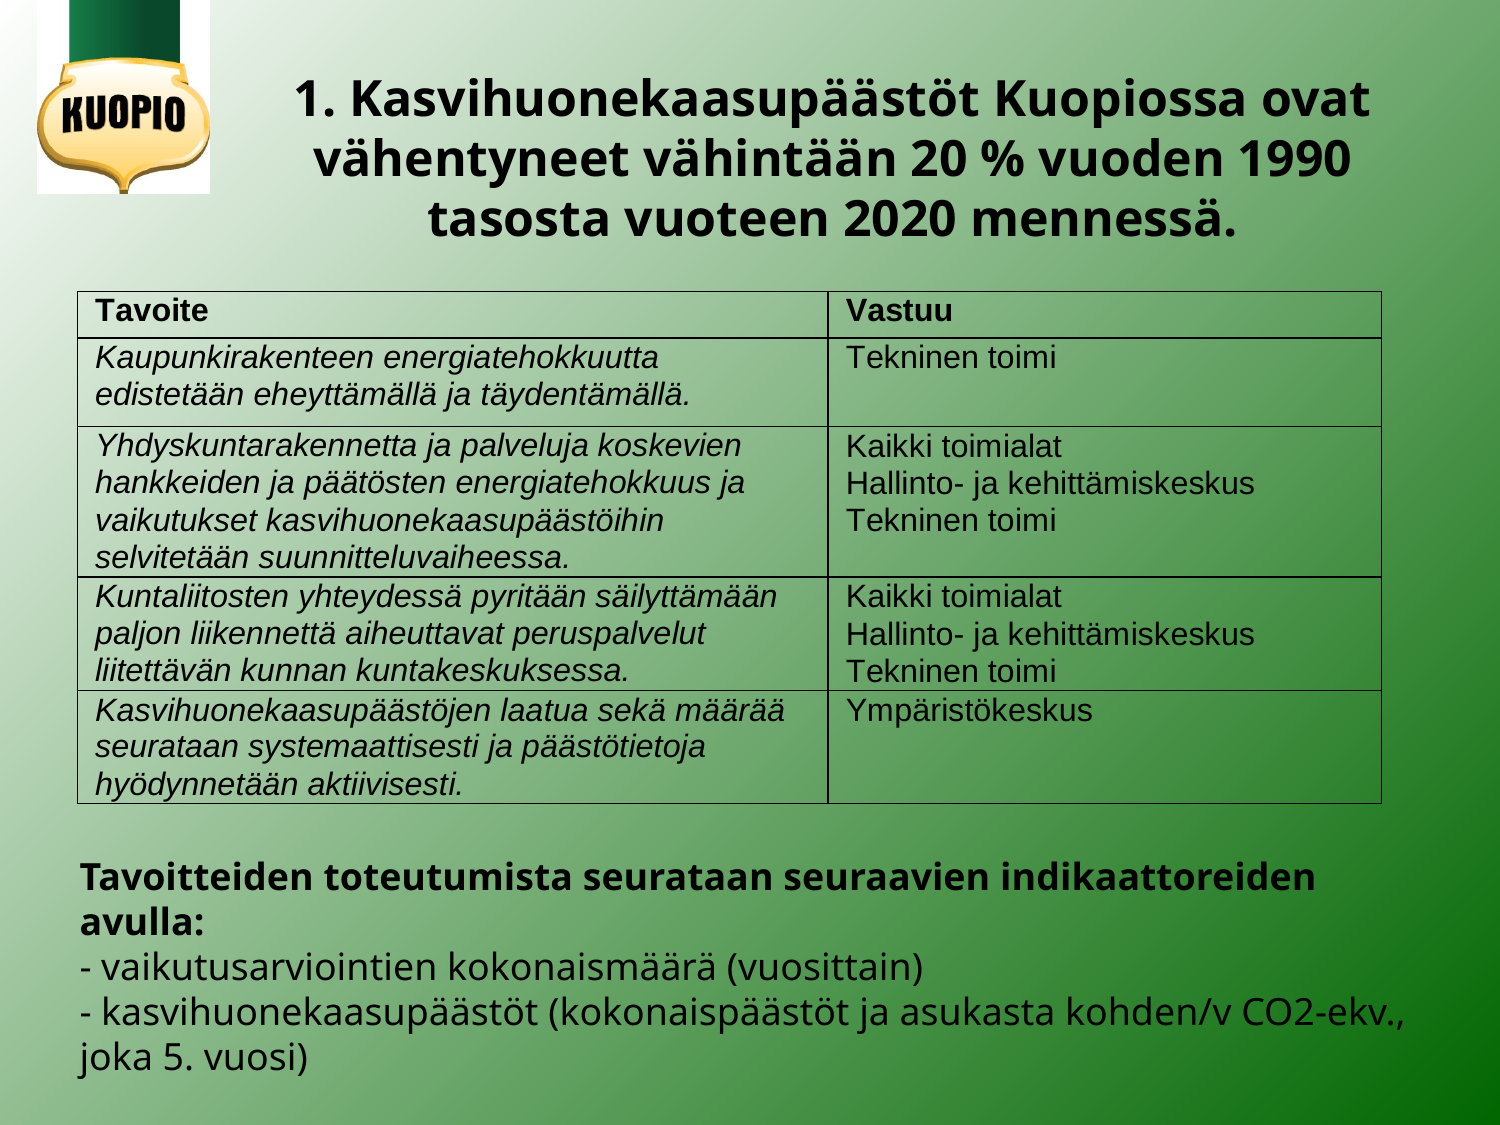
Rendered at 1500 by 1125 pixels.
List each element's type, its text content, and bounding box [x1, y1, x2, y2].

title 1. Kasvihuonekaasupäästöt Kuopiossa ovat vähentyneet vähintään 20 % vuoden 1990 tasosta vuoteen 2020 mennessä. [206, 62, 1460, 251]
text_box Tavoitteiden toteutumista seurataan seuraavien indikaattoreiden avulla: - vaikutusarviointien kokonaismäärä (vuosittain) - kasvihuonekaasupäästöt (kokonaispäästöt ja asukasta kohden/v CO2-ekv., joka 5. vuosi) [64, 846, 1436, 1086]
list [76, 290, 1383, 850]
picture [37, 0, 210, 194]
